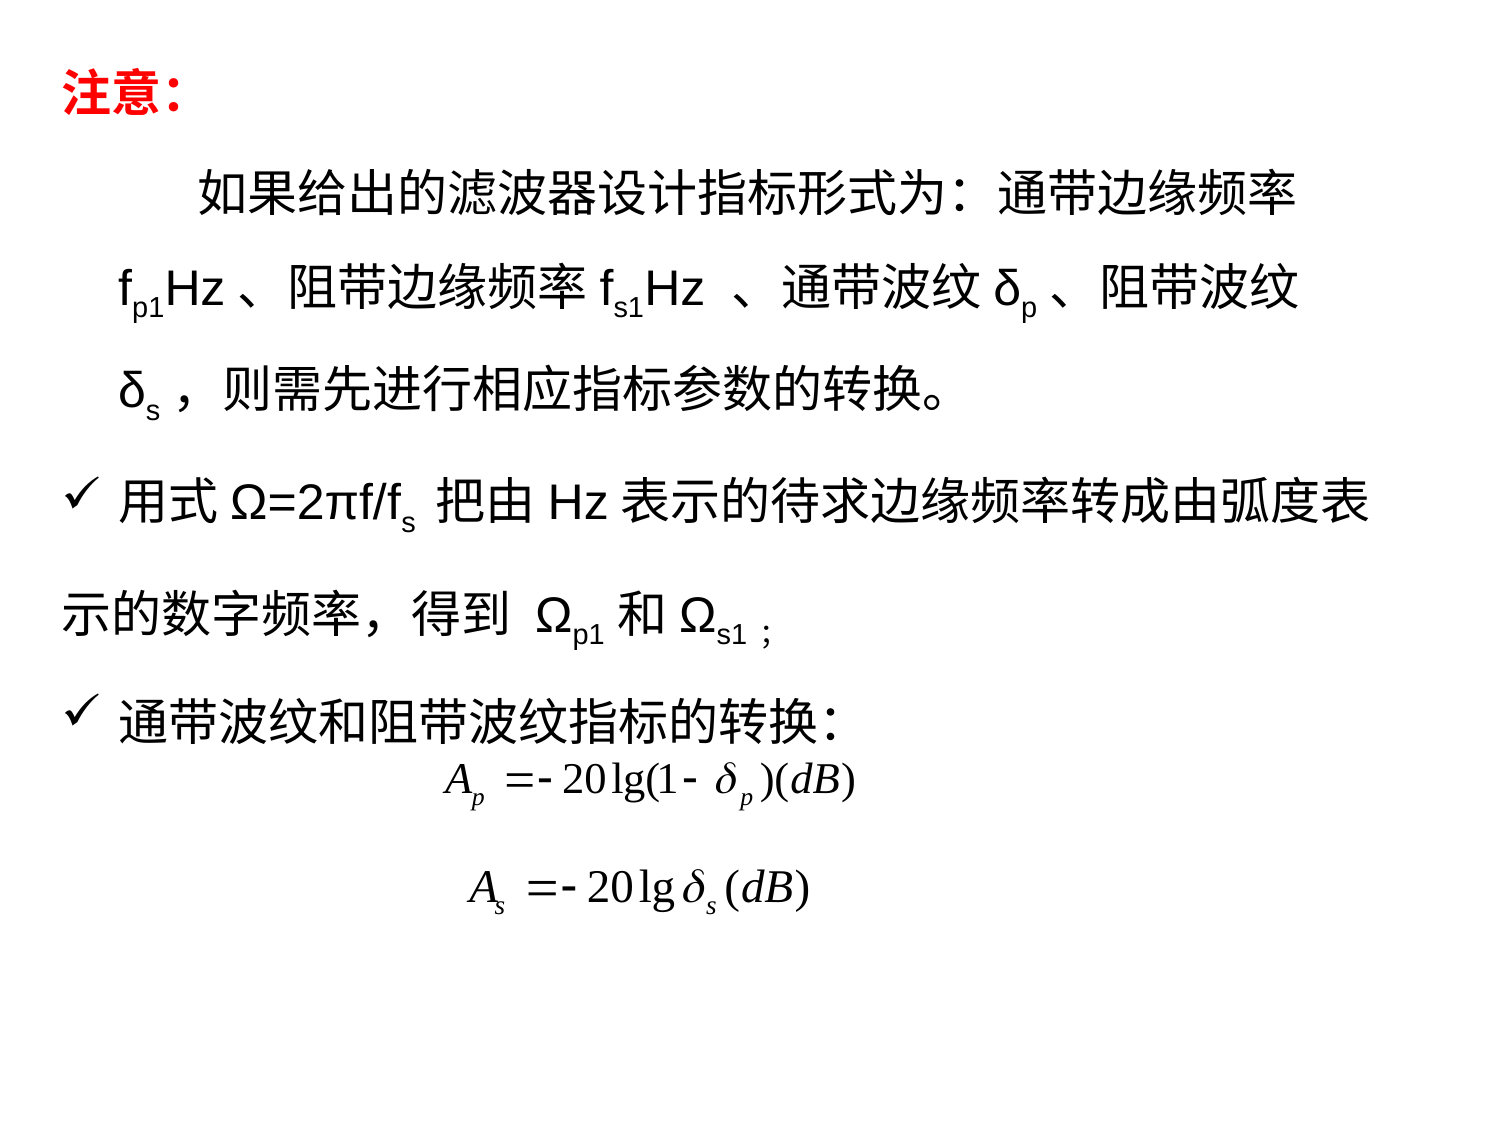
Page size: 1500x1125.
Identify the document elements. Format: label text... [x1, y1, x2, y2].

list 注意： 如果给出的滤波器设计指标形式为：通带边缘频率 fp1Hz、阻带边缘频率fs1Hz 、通带波纹δp、阻带波纹δs，则需先进行相应指标参数的转换。 用式Ω=2πf/fs 把由Hz表示的待求边缘频率转成由弧度表 示的数字频率，得到 Ωp1和Ωs1； 通带波纹和阻带波纹指标的转换： [46, 23, 1398, 767]
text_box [456, 855, 820, 926]
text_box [433, 749, 866, 821]
